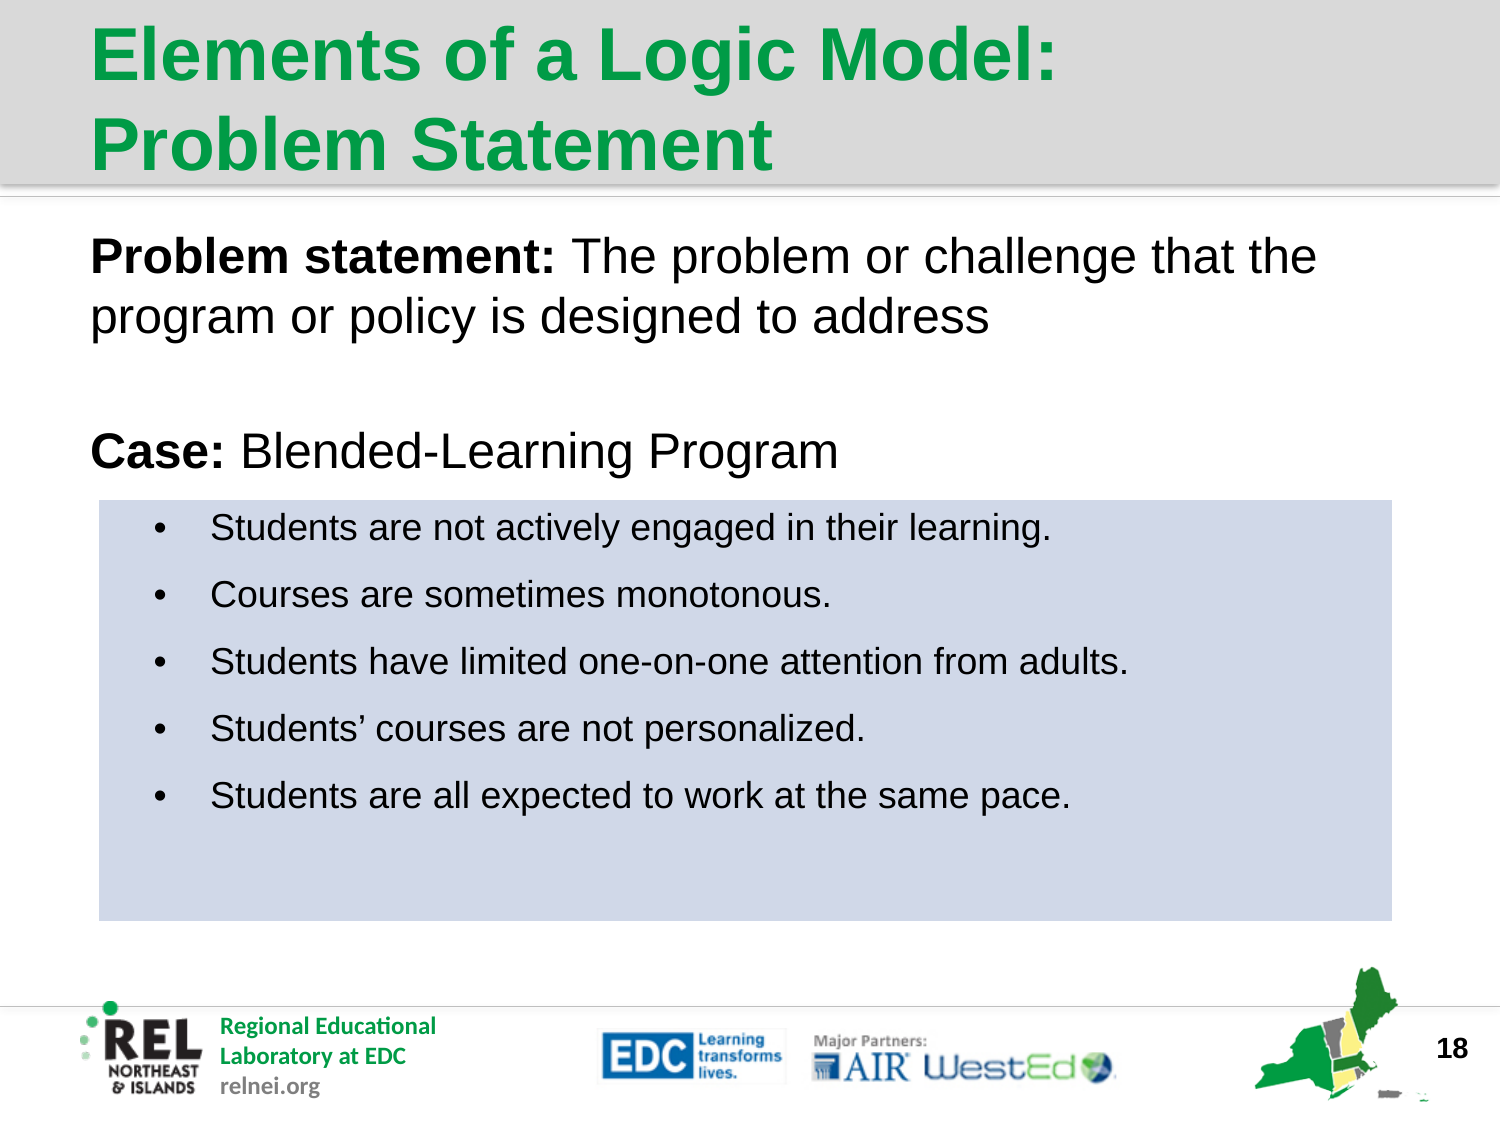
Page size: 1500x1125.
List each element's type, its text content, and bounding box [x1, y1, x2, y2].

picture [1245, 964, 1442, 1103]
list Problem statement: The problem or challenge that the program or policy is designed to address Case: Blended-Learning Program [75, 216, 1425, 982]
picture [594, 1028, 1138, 1091]
slide_number 18 [1392, 1017, 1484, 1077]
picture [80, 1001, 227, 1108]
table_header Students are not actively engaged in their learning. Courses are sometimes monotonous. Students have limited one-on-one attention from adults. Students’ courses are not personalized. Students are all expected to work at the same pace. [99, 500, 1392, 921]
title Elements of a Logic Model: Problem Statement [75, 25, 1425, 165]
